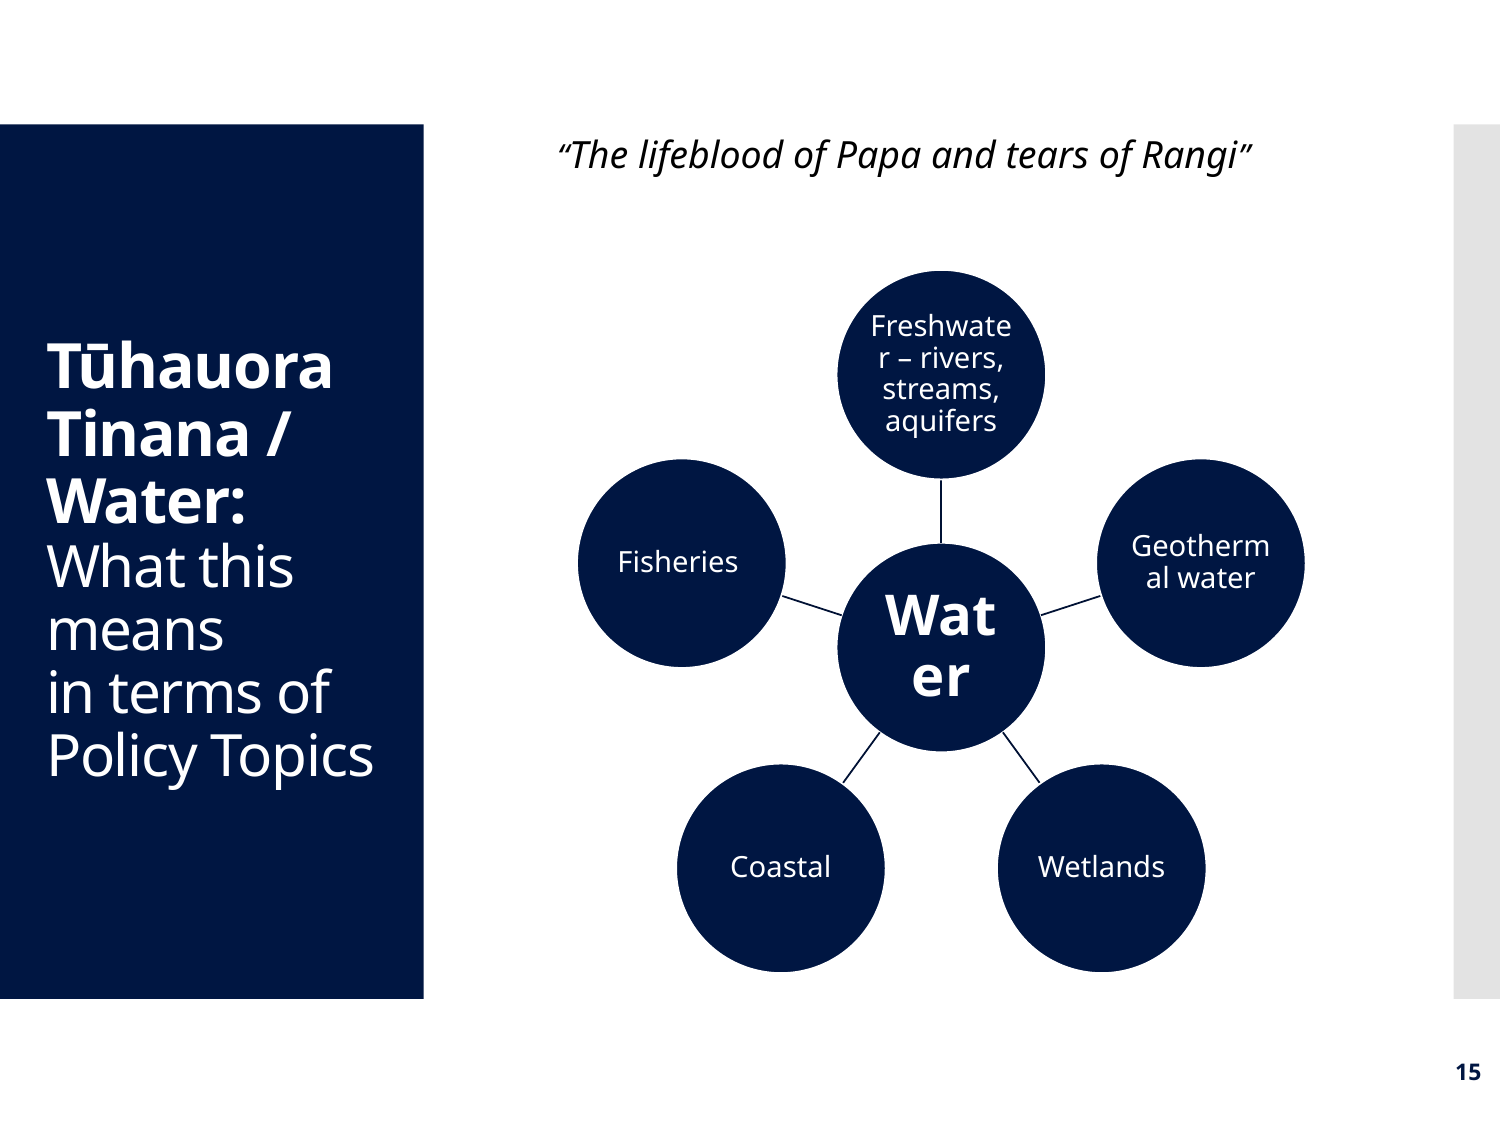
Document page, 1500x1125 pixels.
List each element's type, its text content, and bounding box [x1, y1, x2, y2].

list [423, 266, 1459, 977]
title Tūhauora Tinana / Water: What this means in terms of Policy Topics [31, 184, 420, 940]
text_box “The lifeblood of Papa and tears of Rangi” [525, 123, 1282, 184]
slide_number 15 [1308, 1042, 1497, 1103]
